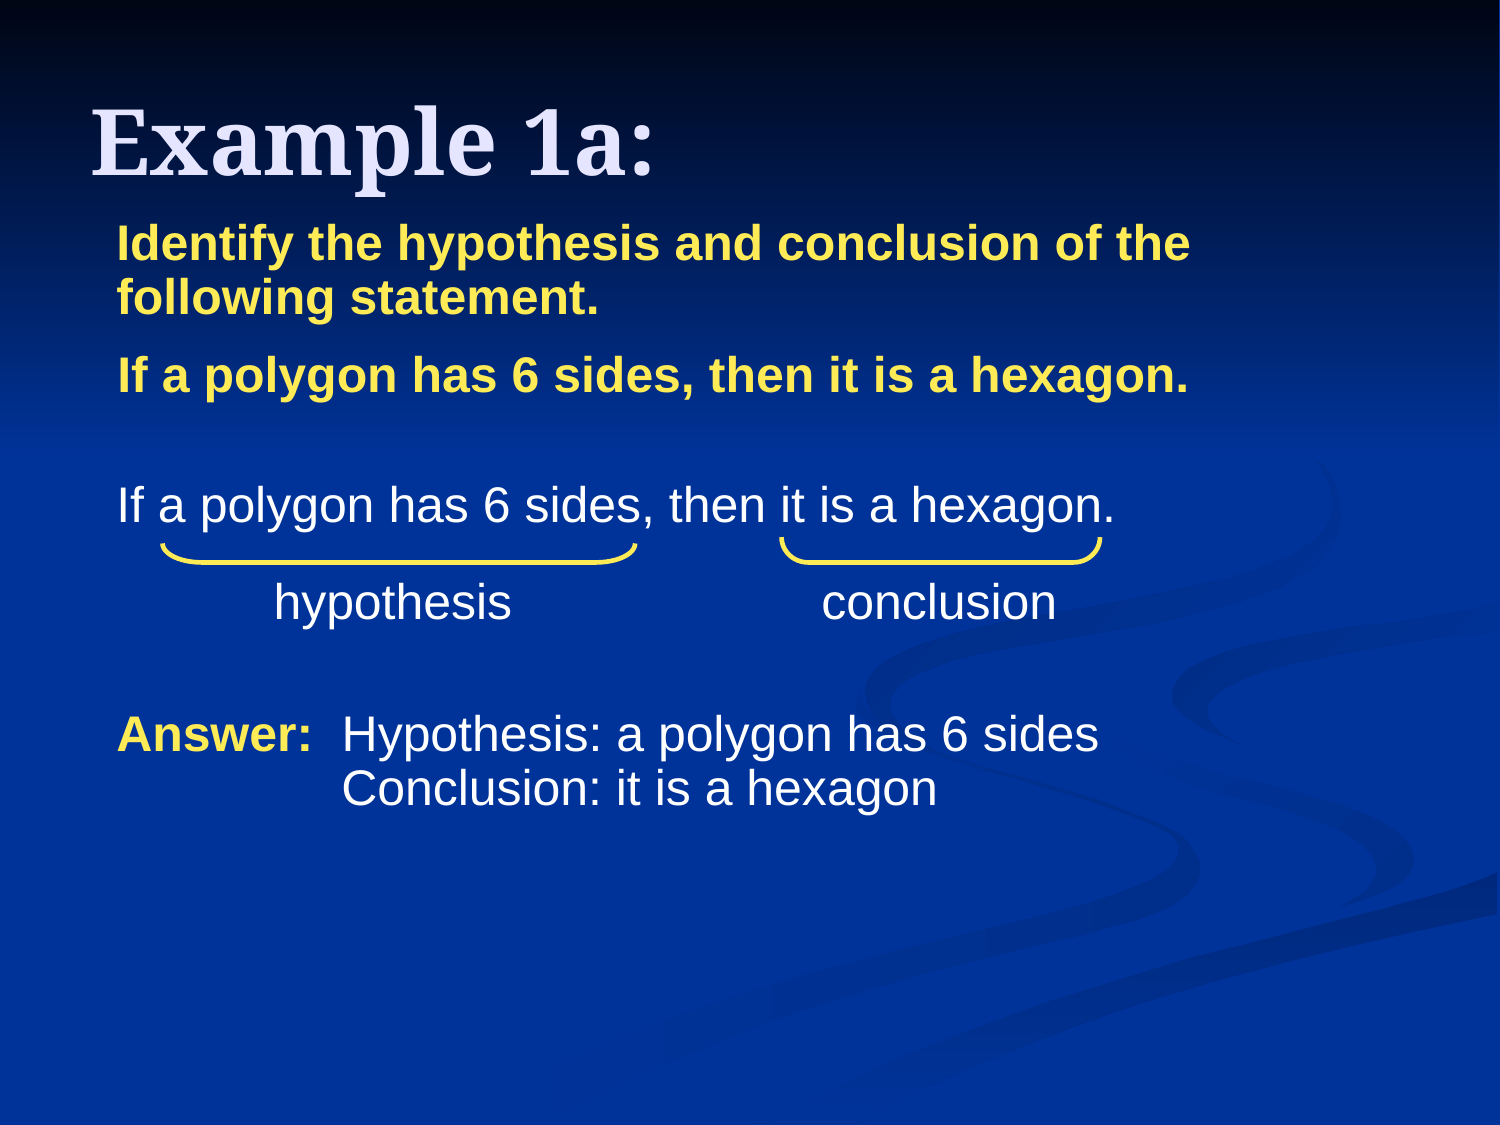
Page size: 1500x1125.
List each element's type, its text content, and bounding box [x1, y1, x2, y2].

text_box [781, 536, 1198, 639]
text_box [162, 543, 637, 639]
text_box If a polygon has 6 sides, then it is a hexagon. [101, 472, 1387, 550]
text_box Answer: Hypothesis: a polygon has 6 sides Conclusion: it is a hexagon [101, 700, 1393, 824]
text_box Identify the hypothesis and conclusion of the following statement. [101, 233, 1387, 288]
title Example 1a: [74, 44, 1426, 233]
text_box If a polygon has 6 sides, then it is a hexagon. [102, 341, 1388, 420]
